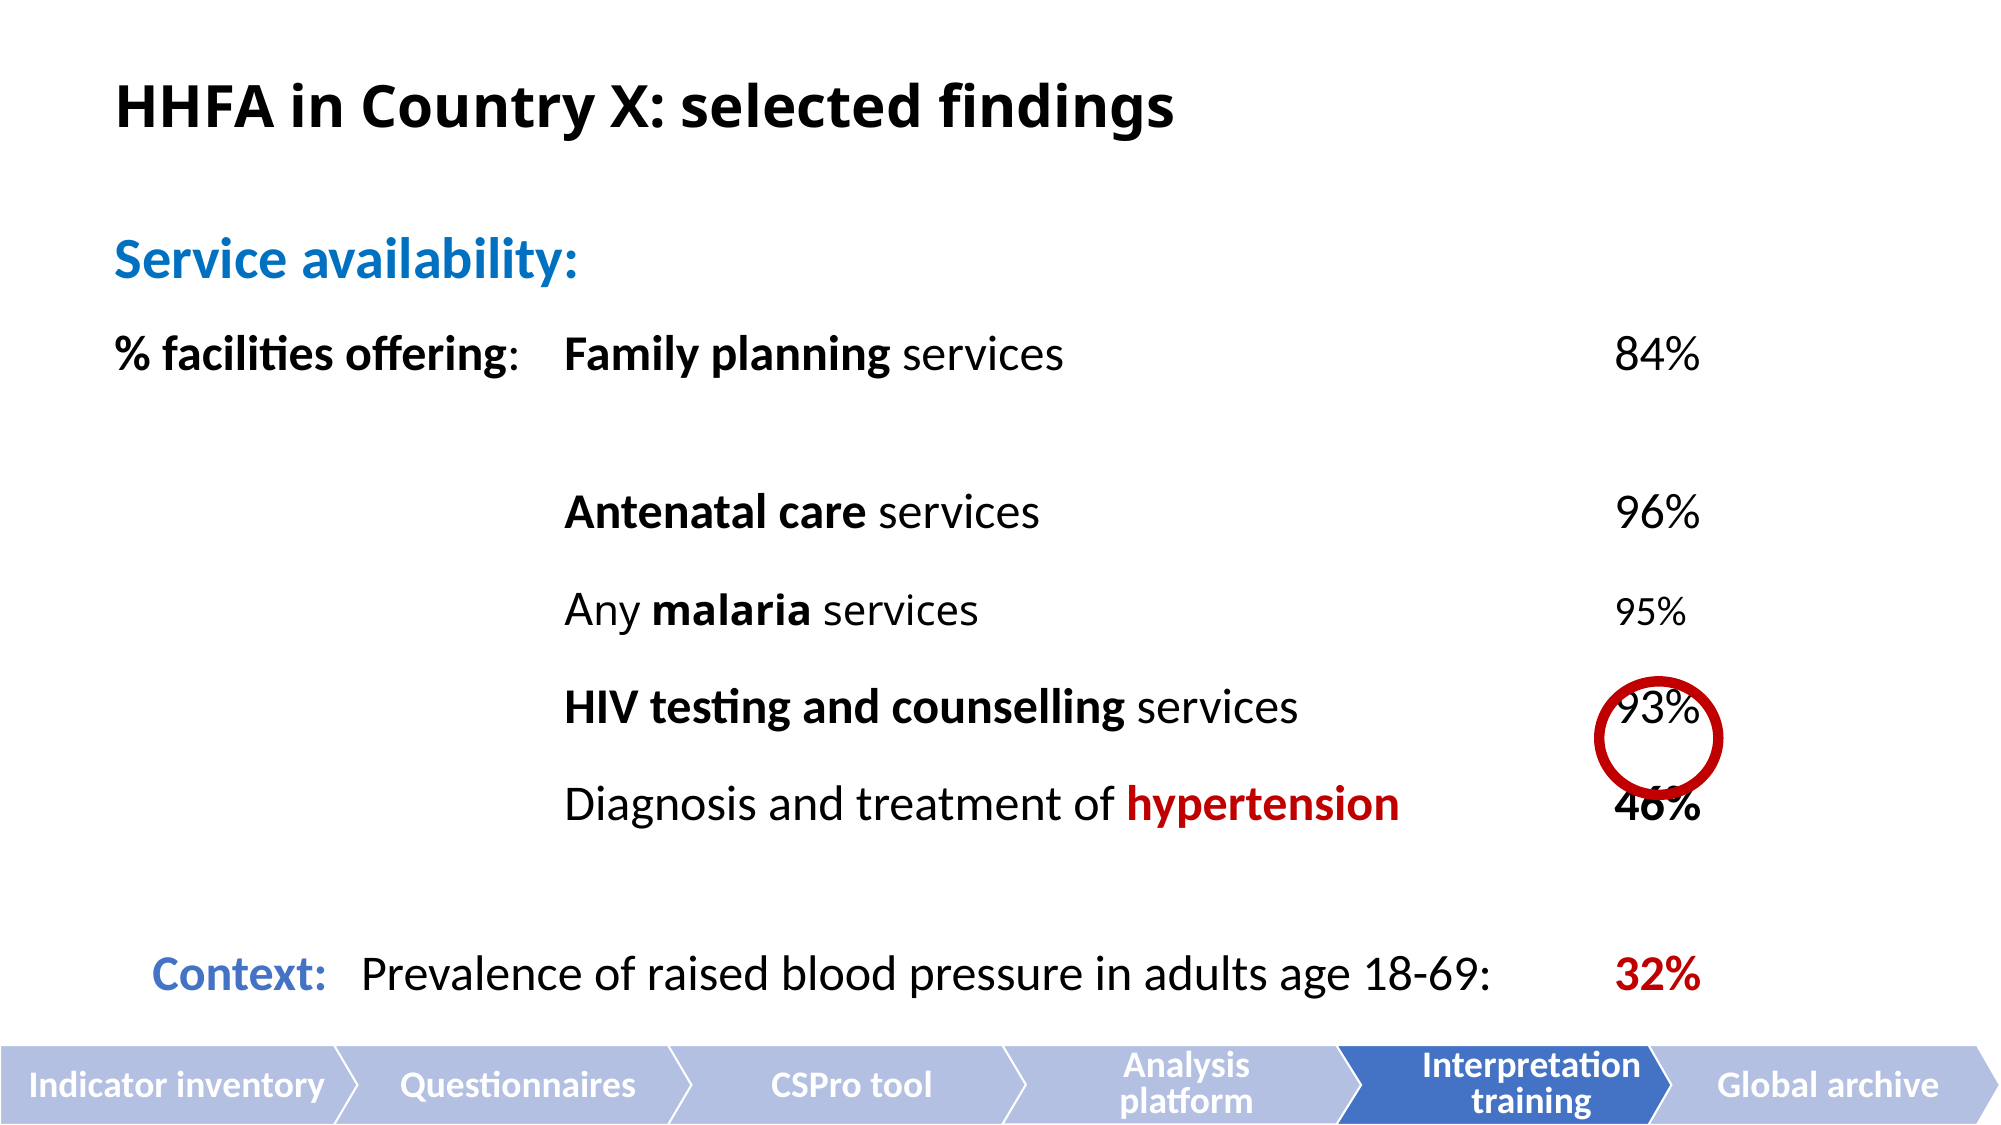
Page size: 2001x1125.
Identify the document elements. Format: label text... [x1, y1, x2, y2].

title HHFA in Country X: selected findings [99, 0, 1825, 218]
text_box [1598, 680, 1720, 796]
text_box Service availability: [99, 194, 805, 315]
list % facilities offering: Family planning services 84% Antenatal care services 96% Any malaria services 95% HIV testing and counselling services 93% Diagnosis and treatment of hypertension 46% Context: Prevalence of raised blood pressure in adults age 18-69: 32% [99, 265, 1969, 1044]
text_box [0, 1044, 2000, 1125]
